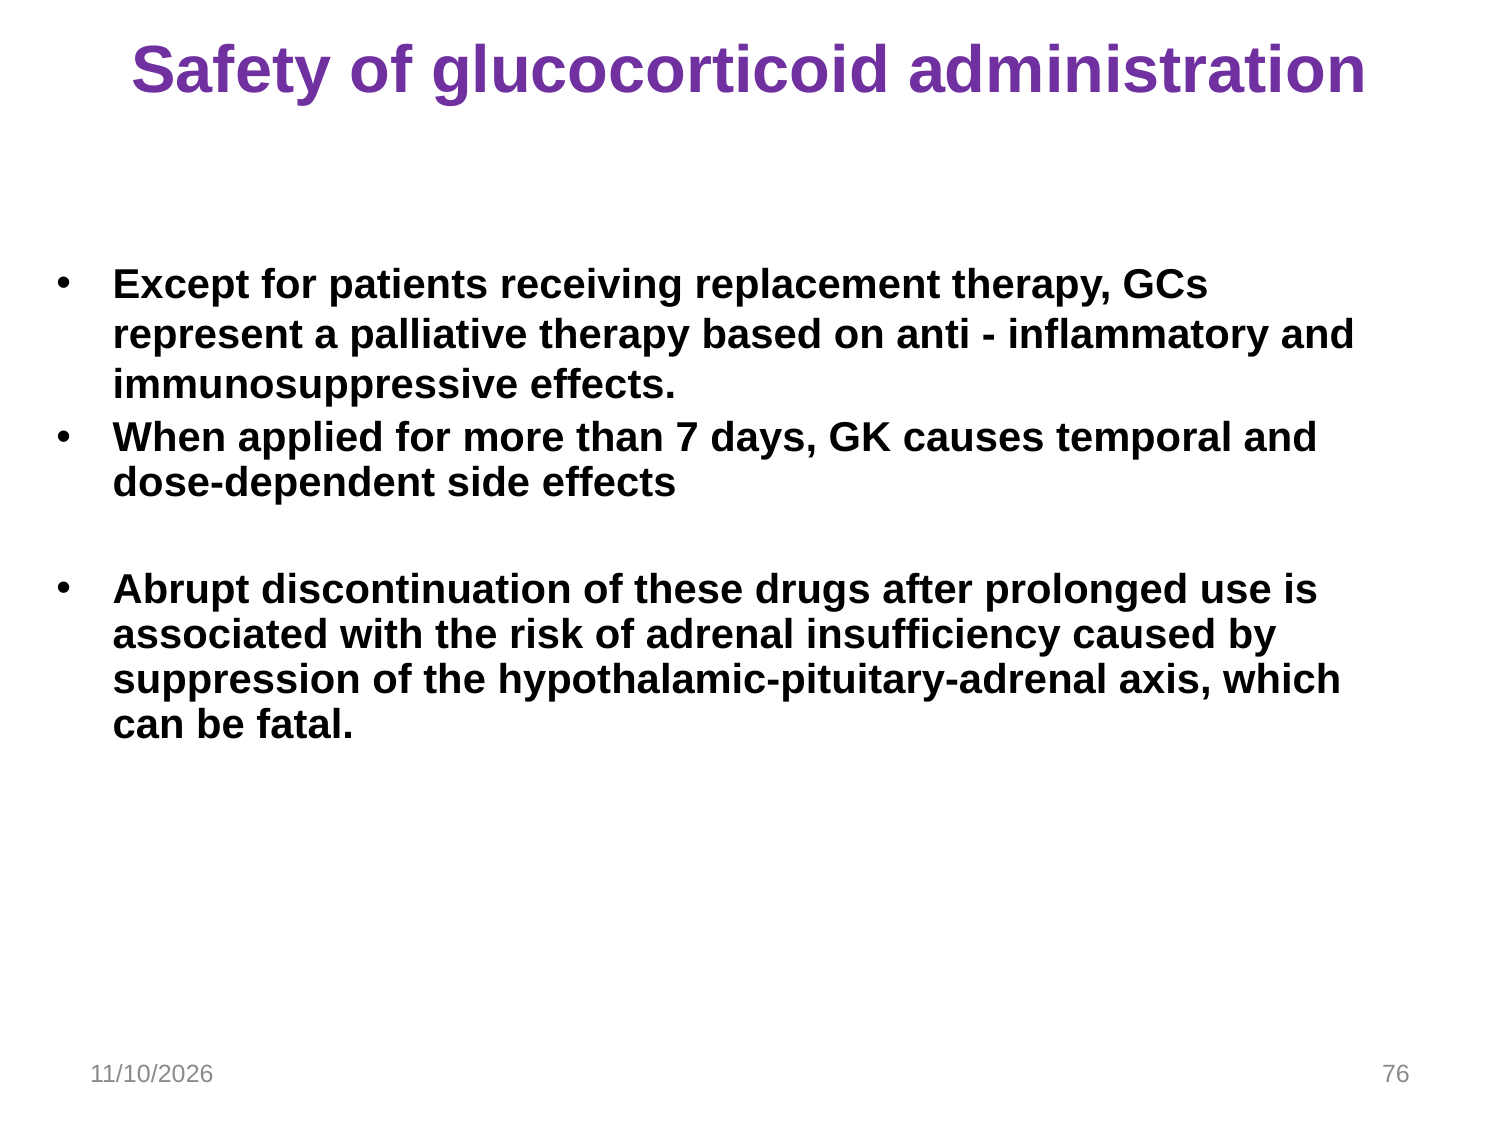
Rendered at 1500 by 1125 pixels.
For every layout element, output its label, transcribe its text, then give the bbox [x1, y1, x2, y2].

title Safety of glucocorticoid administration [0, 26, 1500, 107]
slide_number 76 [1074, 1042, 1425, 1103]
list Except for patients receiving replacement therapy, GCs represent a palliative therapy based on anti - inflammatory and immunosuppressive effects. When applied for more than 7 days, GK causes temporal and dose-dependent side effects Abrupt discontinuation of these drugs after prolonged use is associated with the risk of adrenal insufficiency caused by suppression of the hypothalamic-pituitary-adrenal axis, which can be fatal. [41, 118, 1387, 1038]
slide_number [75, 1042, 425, 1103]
